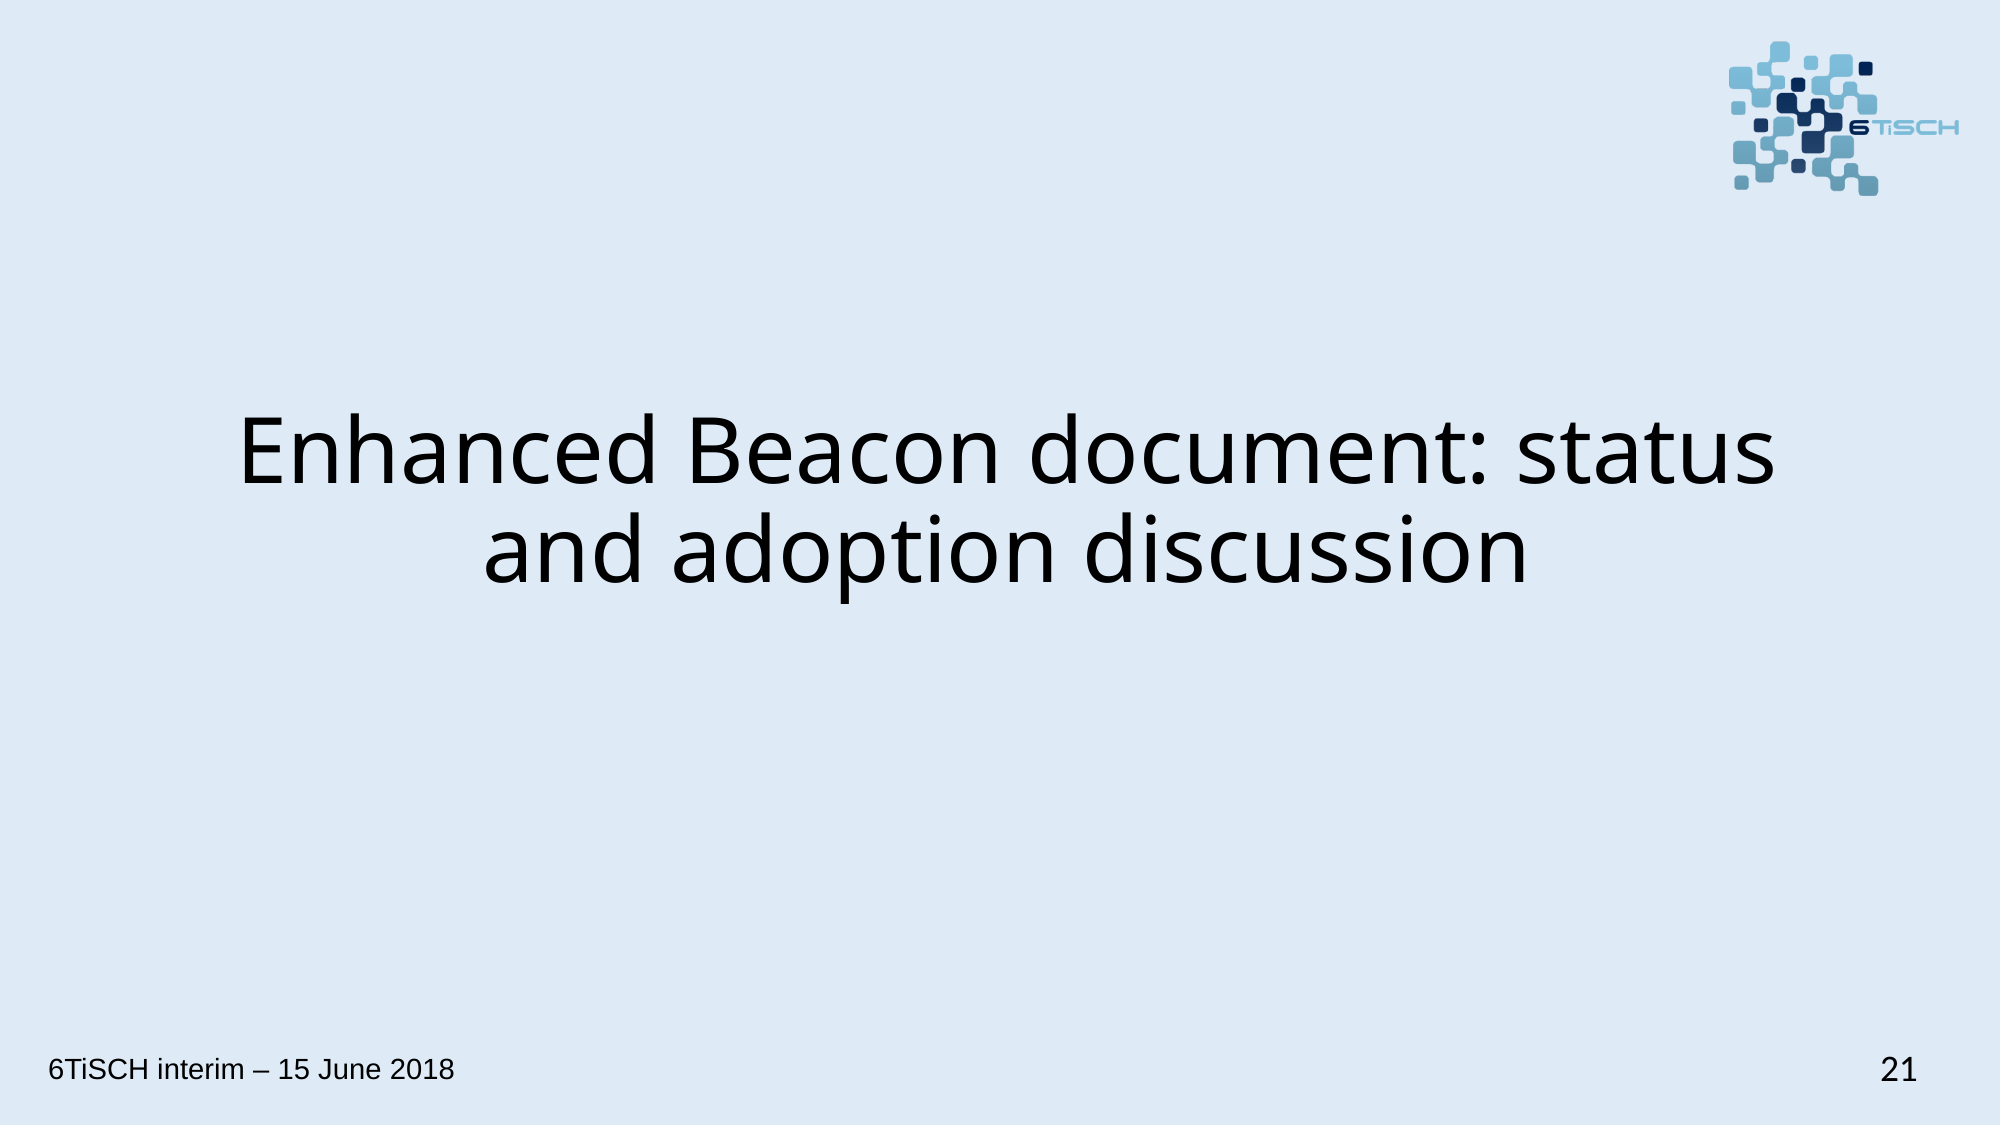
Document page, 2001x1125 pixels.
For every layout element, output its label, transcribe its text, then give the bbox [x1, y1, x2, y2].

slide_number 21 [1482, 1036, 1933, 1097]
picture [1725, 37, 1963, 200]
title Enhanced Beacon document: status and adoption discussion [144, 394, 1870, 613]
